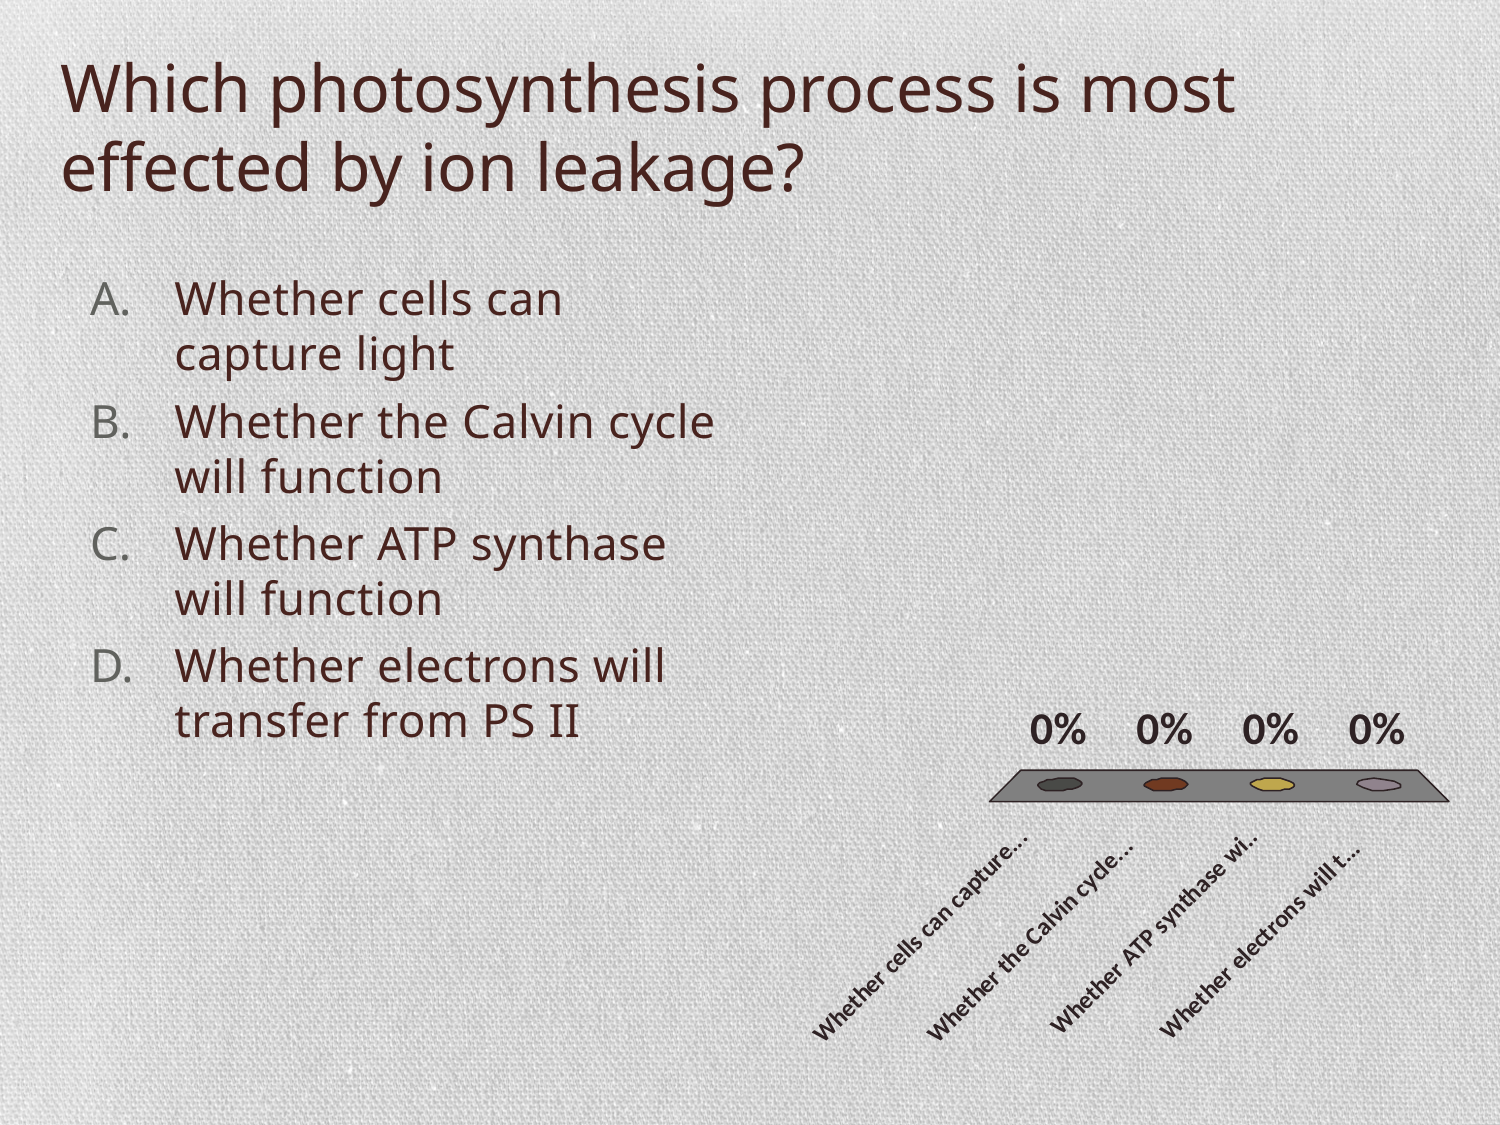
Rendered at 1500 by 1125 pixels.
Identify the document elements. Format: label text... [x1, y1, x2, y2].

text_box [739, 262, 1490, 1107]
title Which photosynthesis process is most effected by ion leakage? [45, 37, 1455, 213]
list Whether cells can capture light Whether the Calvin cycle will function Whether ATP synthase will function Whether electrons will transfer from PS II [75, 262, 739, 1005]
